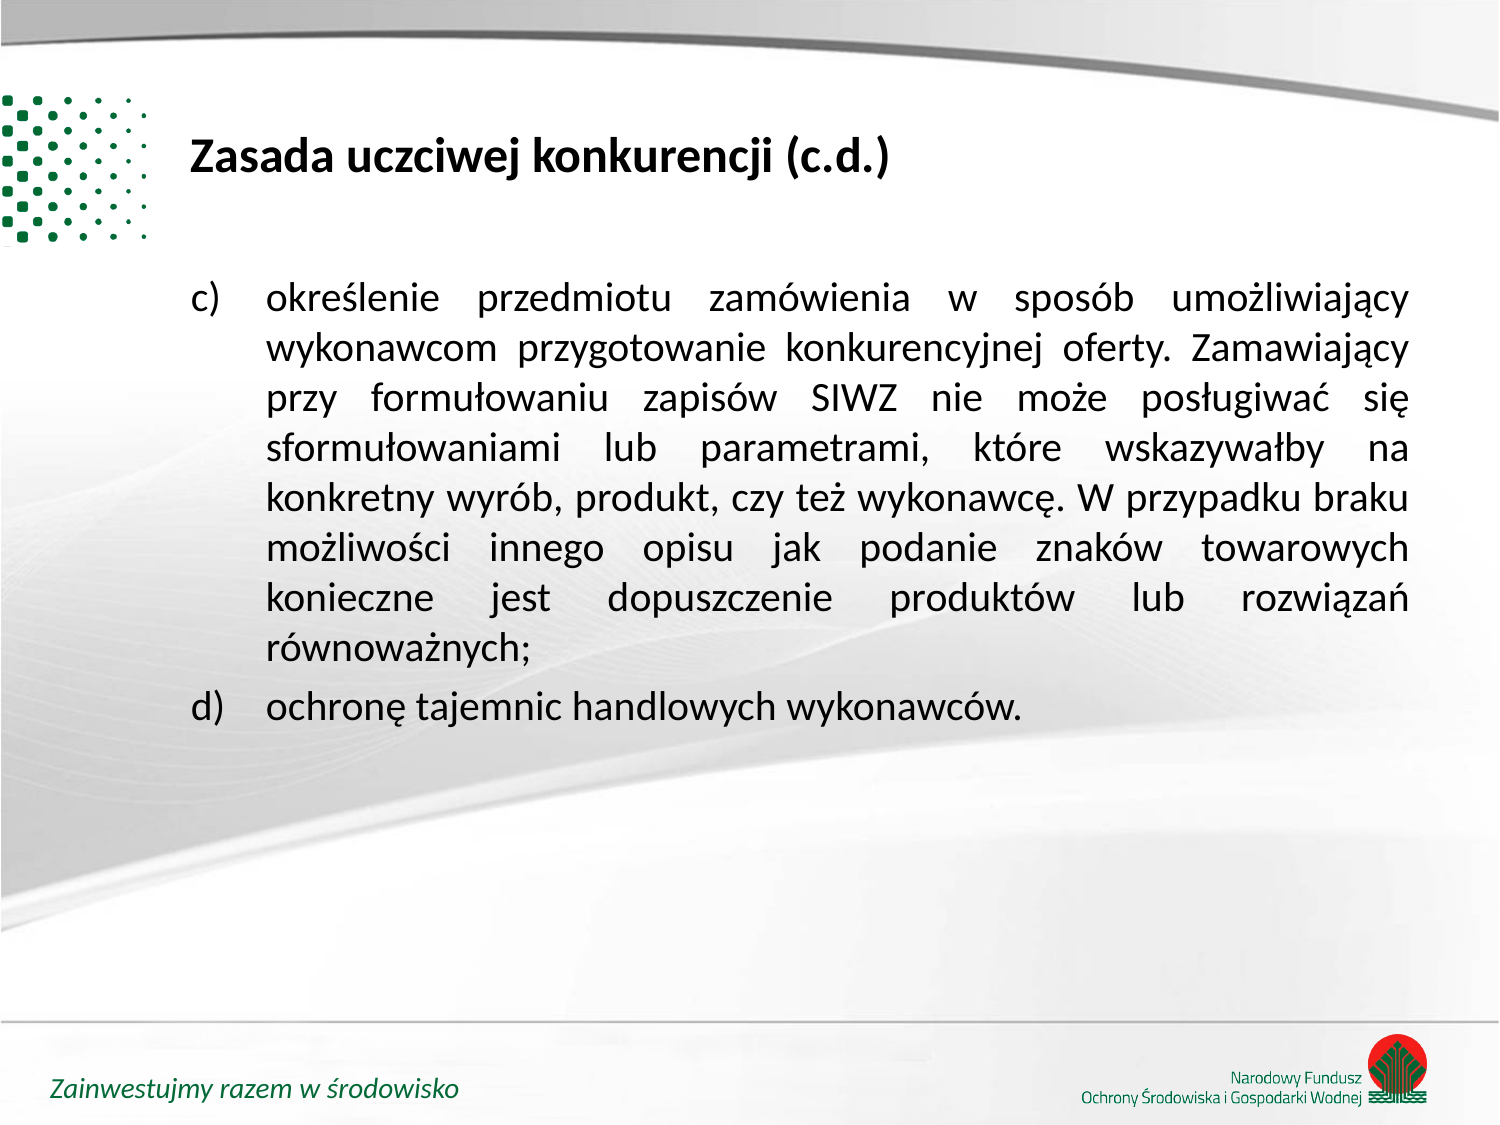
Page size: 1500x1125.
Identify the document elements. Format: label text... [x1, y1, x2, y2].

title Zasada uczciwej konkurencji (c.d.) [175, 58, 1425, 247]
list określenie przedmiotu zamówienia w sposób umożliwiający wykonawcom przygotowanie konkurencyjnej oferty. Zamawiający przy formułowaniu zapisów SIWZ nie może posługiwać się sformułowaniami lub parametrami, które wskazywałby na konkretny wyrób, produkt, czy też wykonawcę. W przypadku braku możliwości innego opisu jak podanie znaków towarowych konieczne jest dopuszczenie produktów lub rozwiązań równoważnych; ochronę tajemnic handlowych wykonawców. [175, 262, 1425, 1005]
picture [0, 0, 1499, 1125]
